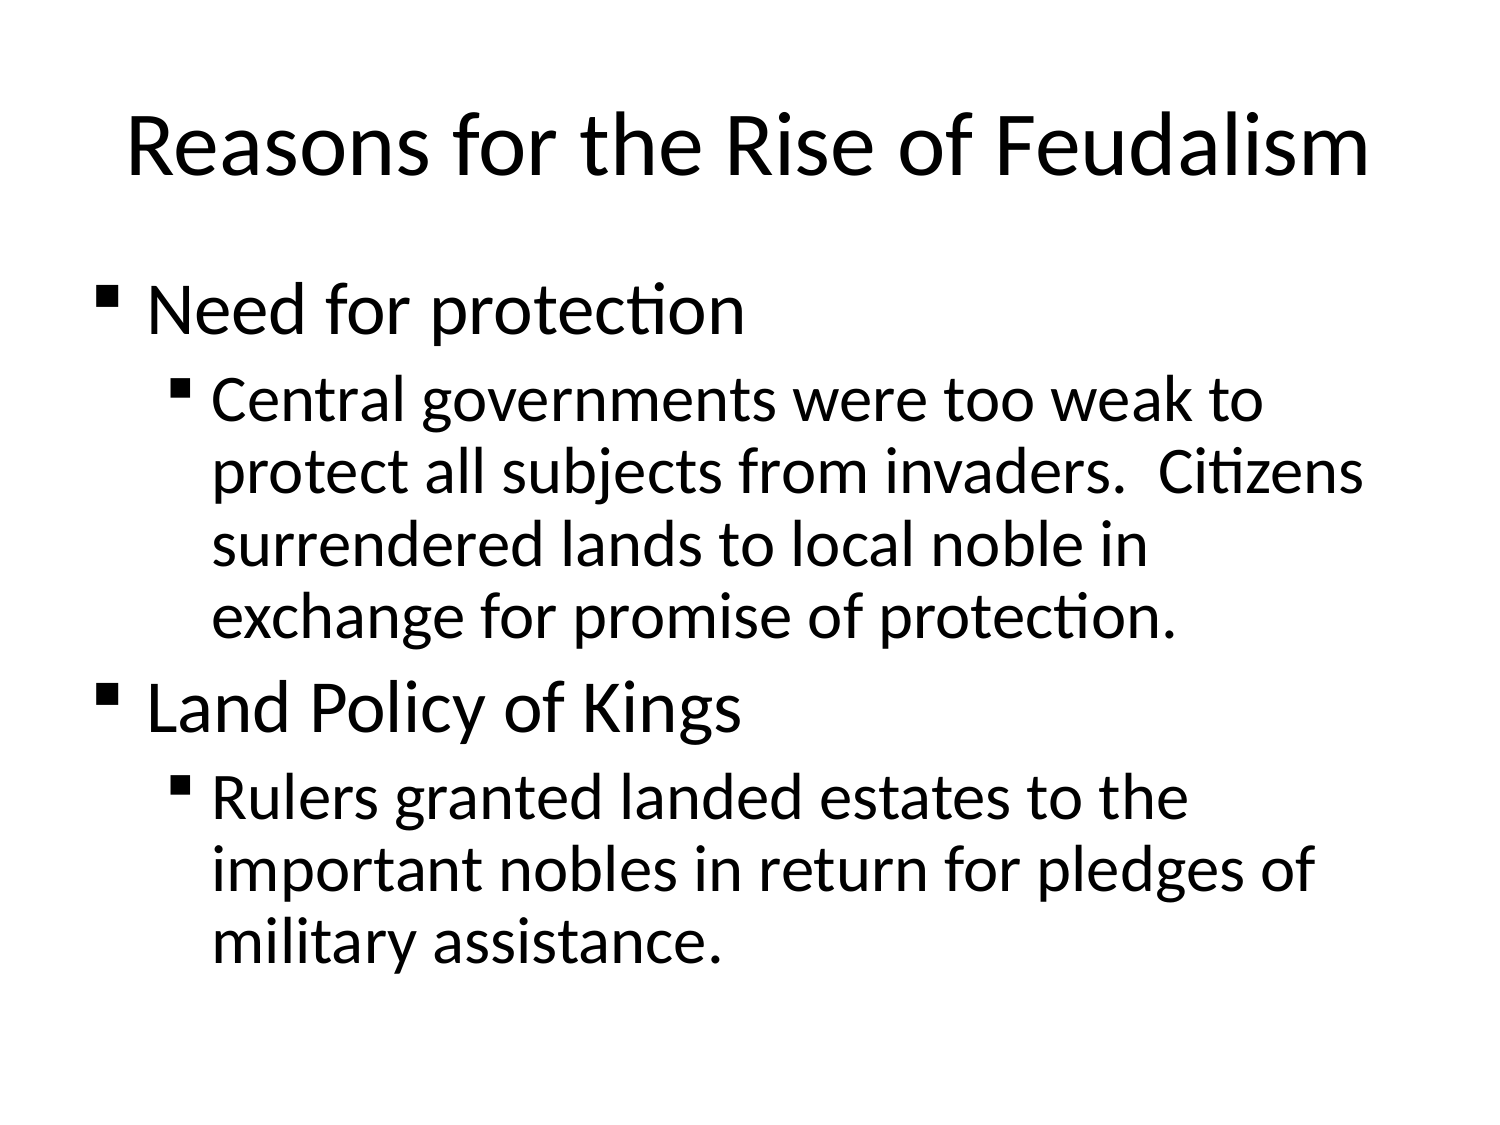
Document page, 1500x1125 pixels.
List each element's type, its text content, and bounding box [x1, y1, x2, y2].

title Reasons for the Rise of Feudalism [75, 45, 1425, 233]
list Need for protection Central governments were too weak to protect all subjects from invaders. Citizens surrendered lands to local noble in exchange for promise of protection. Land Policy of Kings Rulers granted landed estates to the important nobles in return for pledges of military assistance. [75, 262, 1425, 1005]
